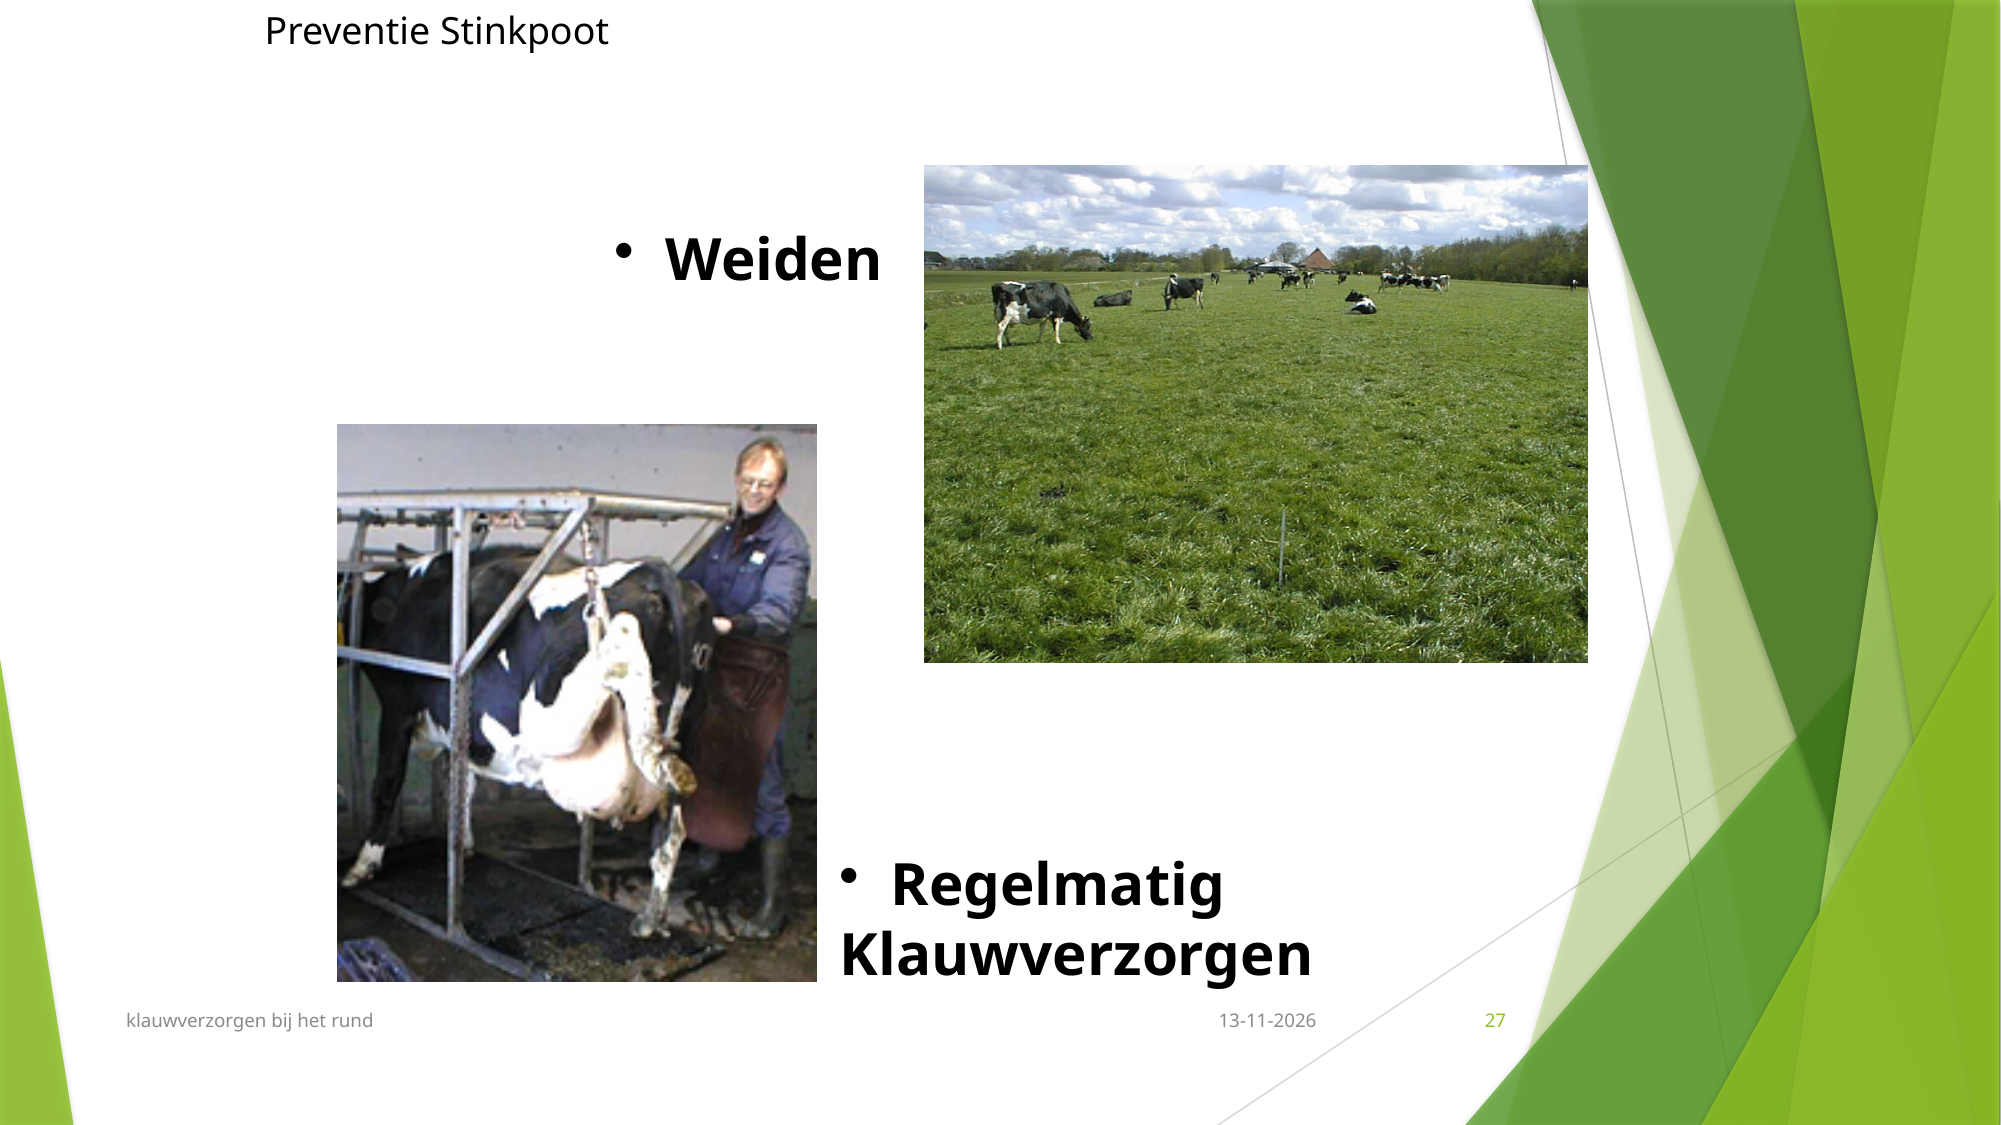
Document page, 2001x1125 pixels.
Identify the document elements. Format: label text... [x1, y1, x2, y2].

picture [336, 424, 818, 982]
slide_number 27 [1409, 995, 1522, 1051]
footer klauwverzorgen bij het rund [111, 991, 1145, 1051]
text_box Regelmatig Klauwverzorgen [825, 839, 1700, 995]
text_box Weiden [600, 214, 919, 300]
text_box Preventie Stinkpoot [249, 0, 1000, 60]
picture [924, 165, 1588, 663]
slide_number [1181, 995, 1332, 1051]
